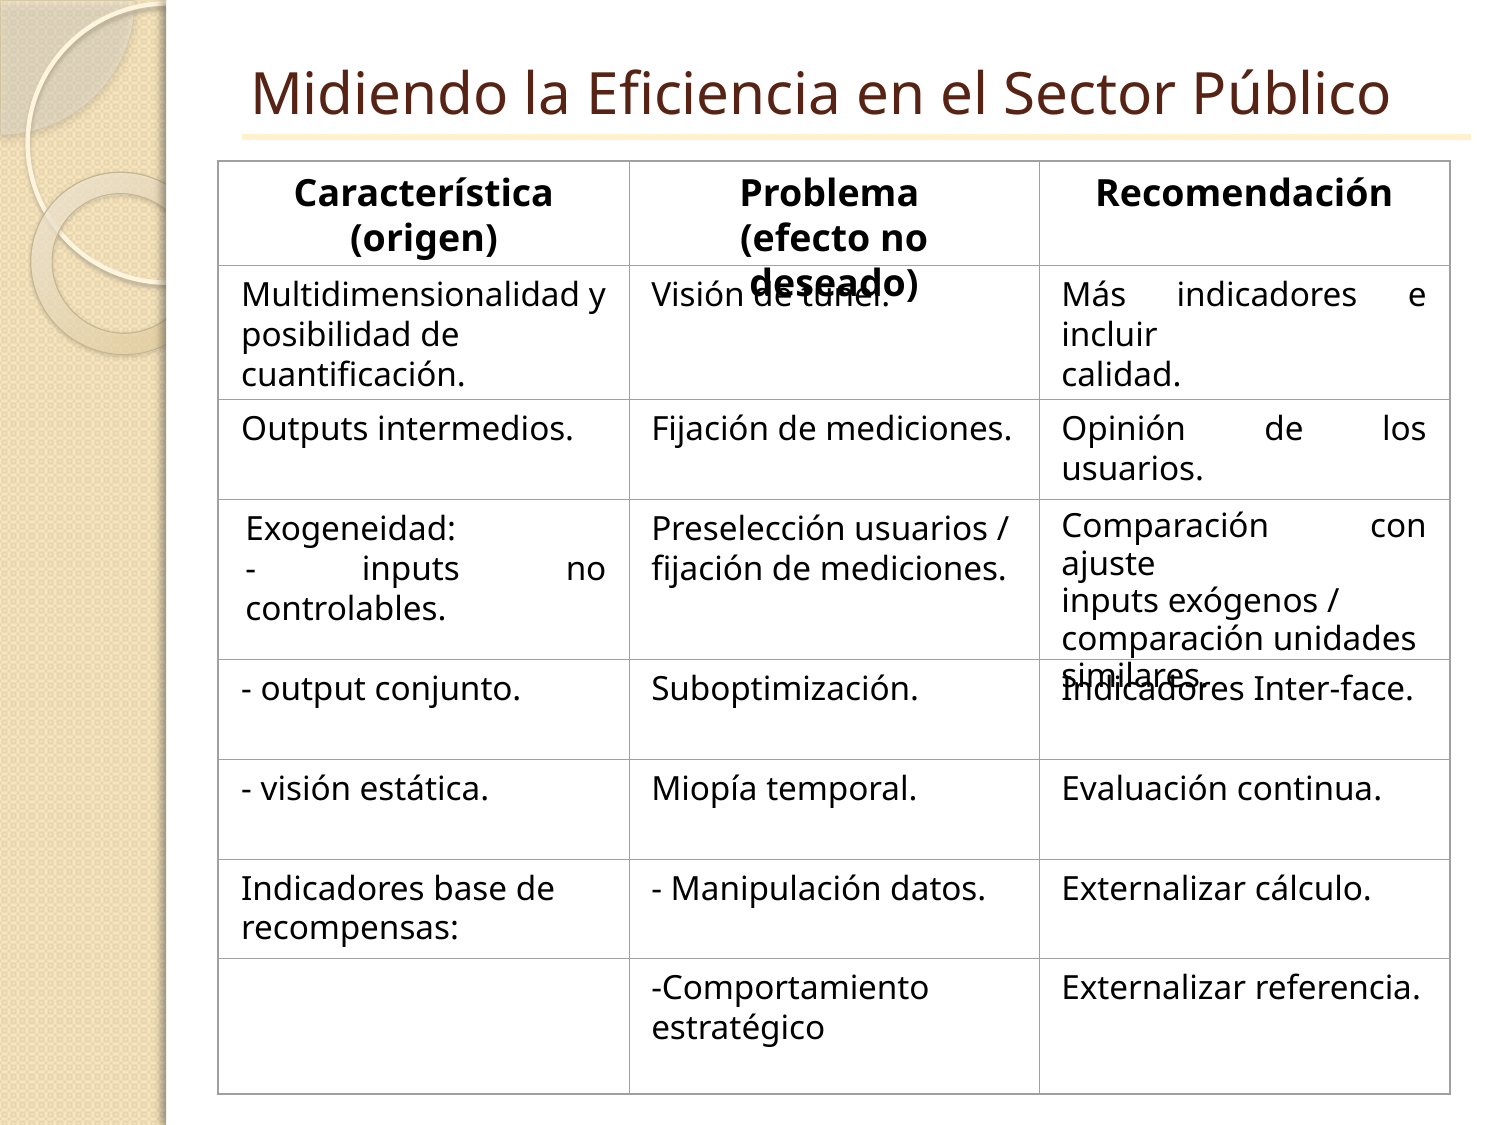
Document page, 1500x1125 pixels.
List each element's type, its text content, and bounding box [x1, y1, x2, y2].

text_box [218, 160, 1451, 1095]
title Midiendo la Eficiencia en el Sector Público [235, 45, 1466, 138]
